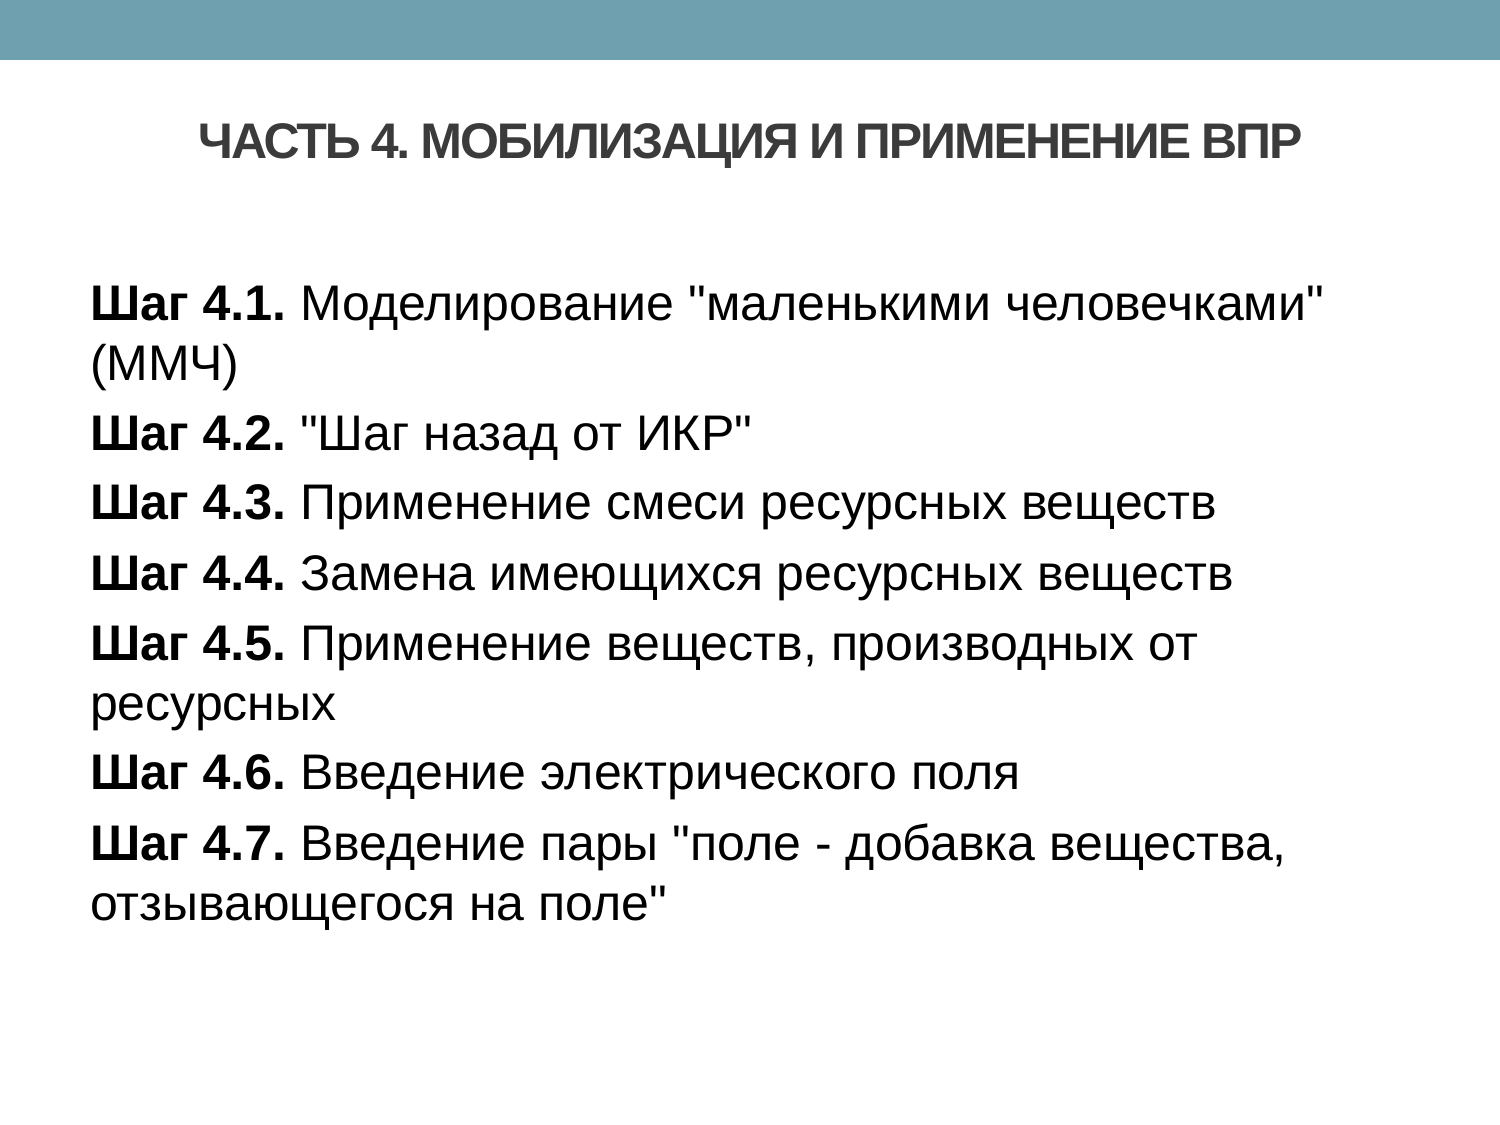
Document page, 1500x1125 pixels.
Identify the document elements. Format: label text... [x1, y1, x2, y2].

list Шаг 4.1. Моделирование "маленькими человечками" (ММЧ) Шаг 4.2. "Шаг назад от ИКР" Шаг 4.3. Применение смеси ресурсных веществ Шаг 4.4. Замена имеющихся ресурсных веществ Шаг 4.5. Применение веществ, производных от ресурсных Шаг 4.6. Введение электрического поля Шаг 4.7. Введение пары "поле - добавка вещества, отзывающегося на поле" [75, 262, 1425, 1063]
title ЧАСТЬ 4. МОБИЛИЗАЦИЯ И ПРИМЕНЕНИЕ ВПР [75, 87, 1425, 250]
